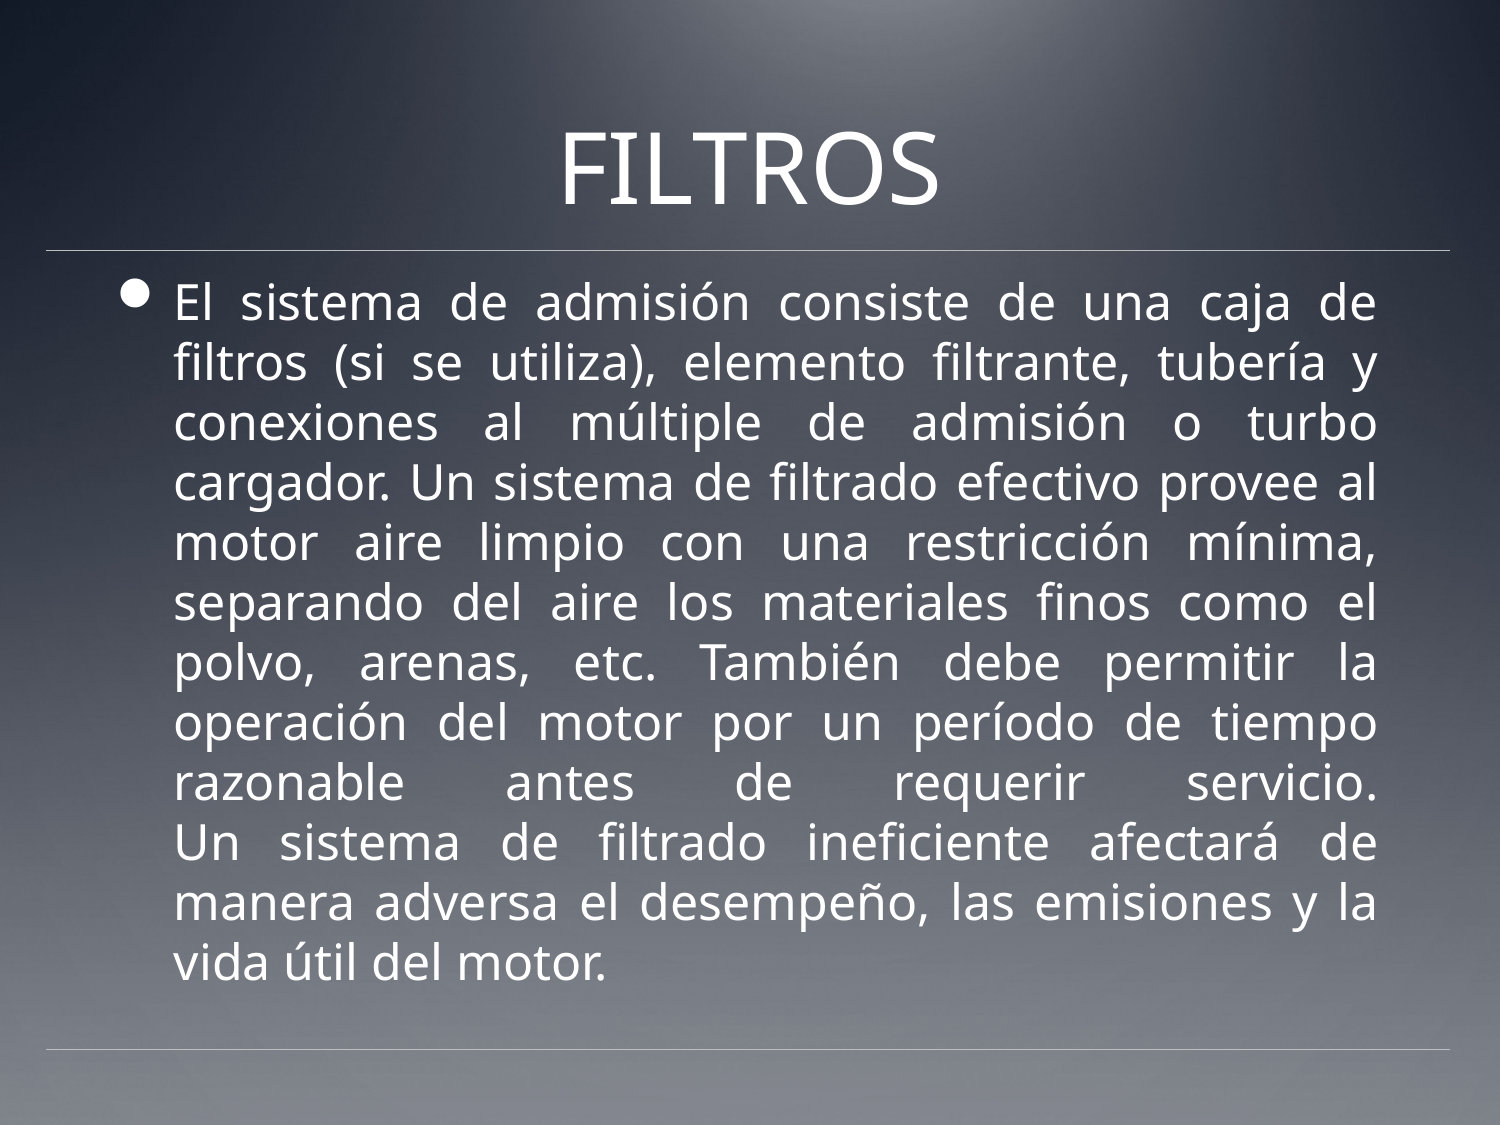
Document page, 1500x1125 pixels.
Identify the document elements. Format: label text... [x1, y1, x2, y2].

title FILTROS [105, 17, 1394, 233]
list El sistema de admisión consiste de una caja de filtros (si se utiliza), elemento filtrante, tubería y conexiones al múltiple de admisión o turbo cargador. Un sistema de filtrado efectivo provee al motor aire limpio con una restricción mínima, separando del aire los materiales finos como el polvo, arenas, etc. También debe permitir la operación del motor por un período de tiempo razonable antes de requerir servicio. Un sistema de filtrado ineficiente afectará de manera adversa el desempeño, las emisiones y la vida útil del motor. [101, 262, 1394, 1024]
